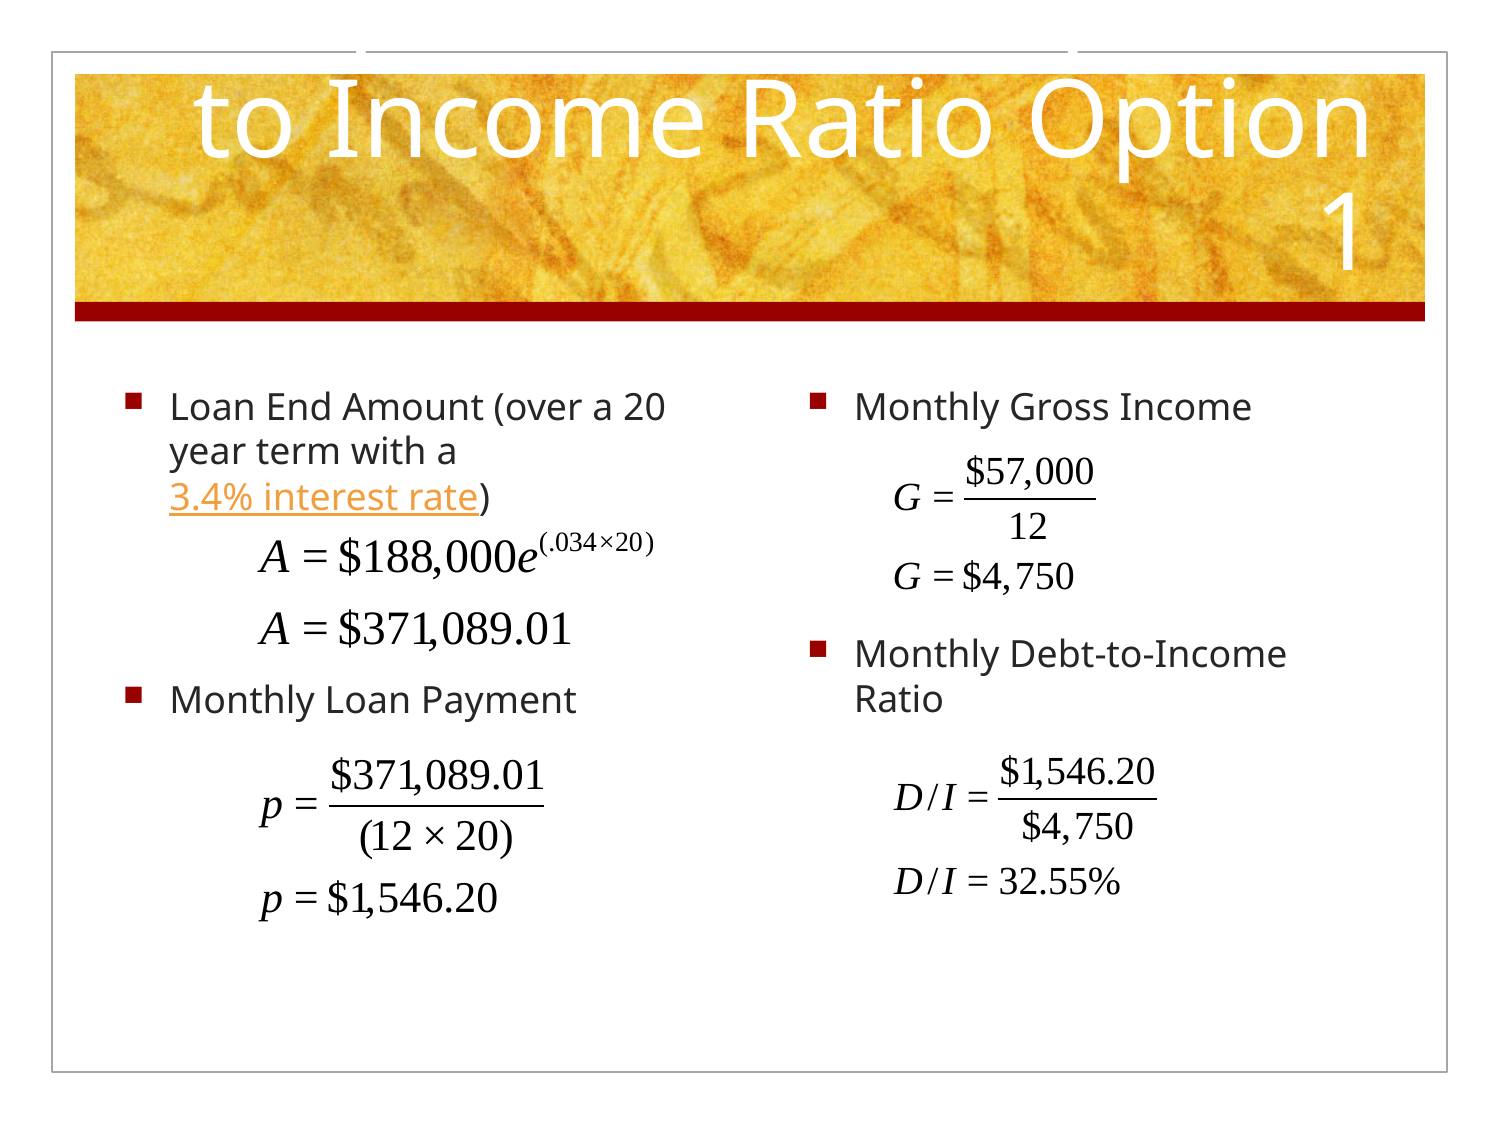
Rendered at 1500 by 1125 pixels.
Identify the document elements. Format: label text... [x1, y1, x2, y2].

picture [75, 74, 1425, 301]
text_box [886, 449, 1101, 601]
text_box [249, 749, 551, 930]
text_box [249, 524, 659, 658]
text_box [886, 749, 1164, 900]
list Loan End Amount (over a 20 year term with a 3.4% interest rate) Monthly Loan Payment [108, 375, 709, 1005]
title Projected Monthly Debt to Income Ratio Option 1 [108, 74, 1392, 292]
list Monthly Gross Income Monthly Debt-to-Income Ratio [792, 375, 1393, 1005]
